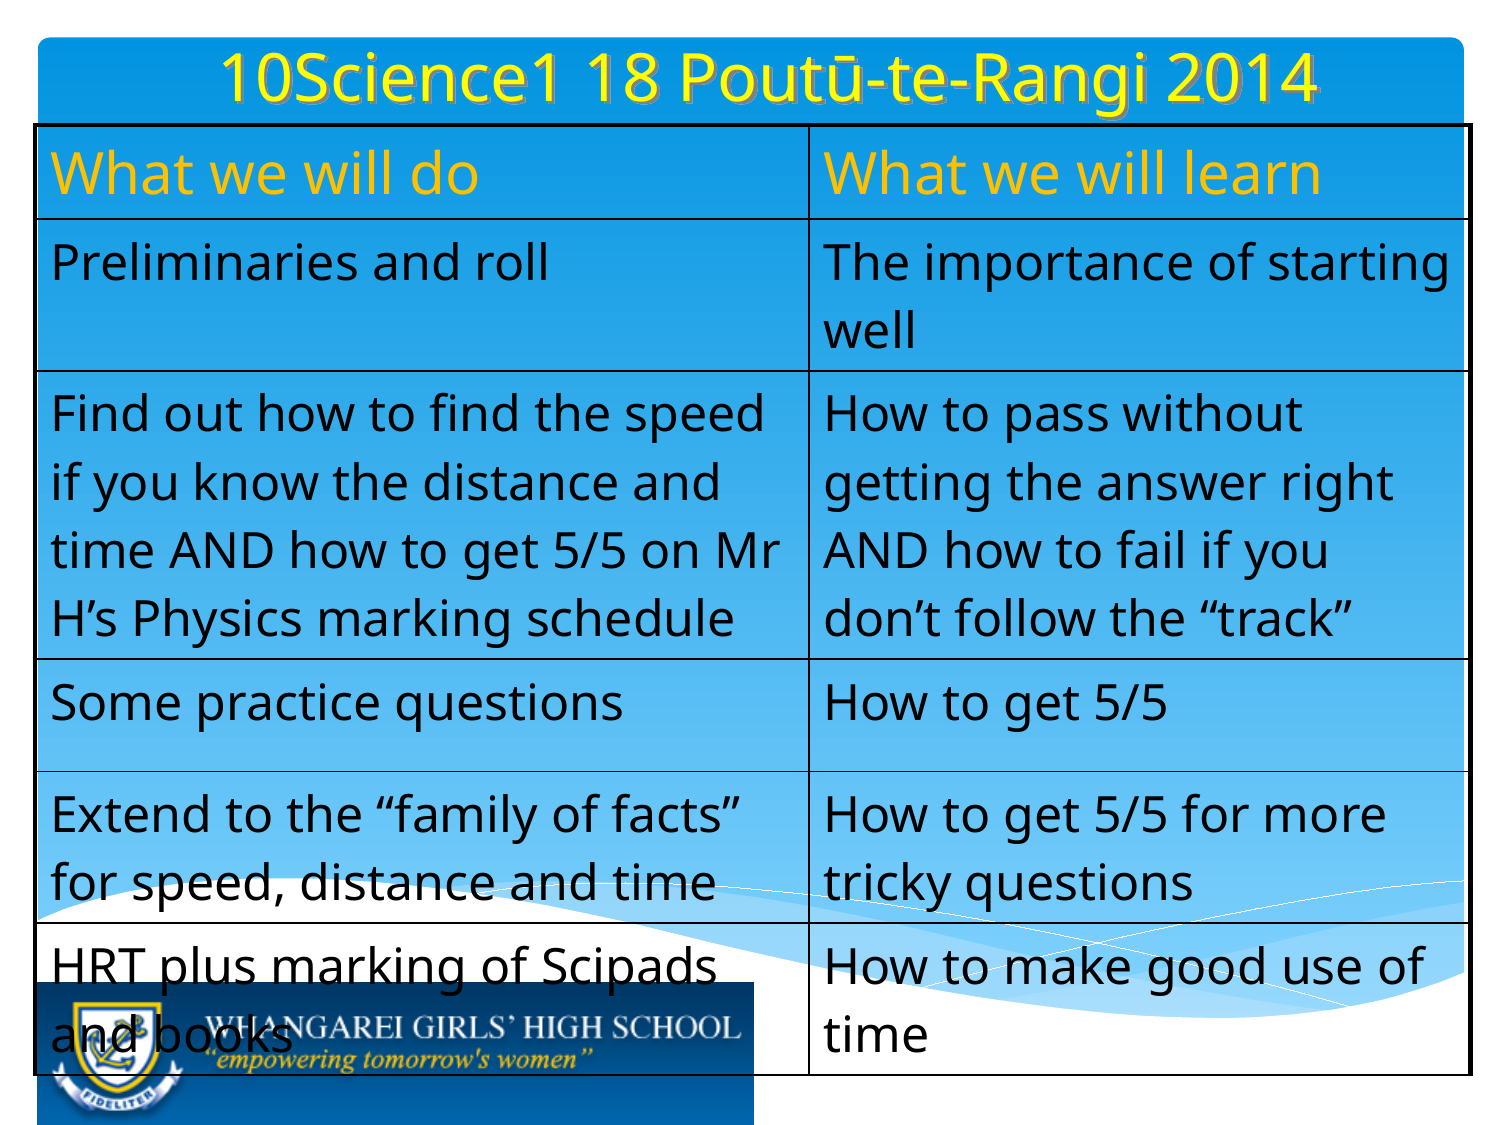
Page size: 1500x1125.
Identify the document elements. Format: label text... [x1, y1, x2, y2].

table_cell Extend to the “family of facts” for speed, distance and time [37, 772, 808, 922]
table_cell How to make good use of time [810, 924, 1468, 1074]
table_cell The importance of starting well [810, 220, 1468, 370]
picture [37, 982, 754, 1125]
table_header What we will do [37, 127, 808, 218]
table_cell How to get 5/5 [810, 660, 1468, 771]
table_header What we will learn [810, 127, 1468, 218]
text_box 10Science1 18 Poutū-te-Rangi 2014 [162, 24, 1375, 123]
table_cell Find out how to find the speed if you know the distance and time AND how to get 5/5 on Mr H’s Physics marking schedule [37, 372, 808, 658]
table_cell Preliminaries and roll [37, 220, 808, 370]
table_cell How to pass without getting the answer right AND how to fail if you don’t follow the “track” [810, 372, 1468, 658]
table_cell Some practice questions [37, 660, 808, 771]
table_cell HRT plus marking of Scipads and books [37, 924, 808, 1074]
table_cell How to get 5/5 for more tricky questions [810, 772, 1468, 922]
